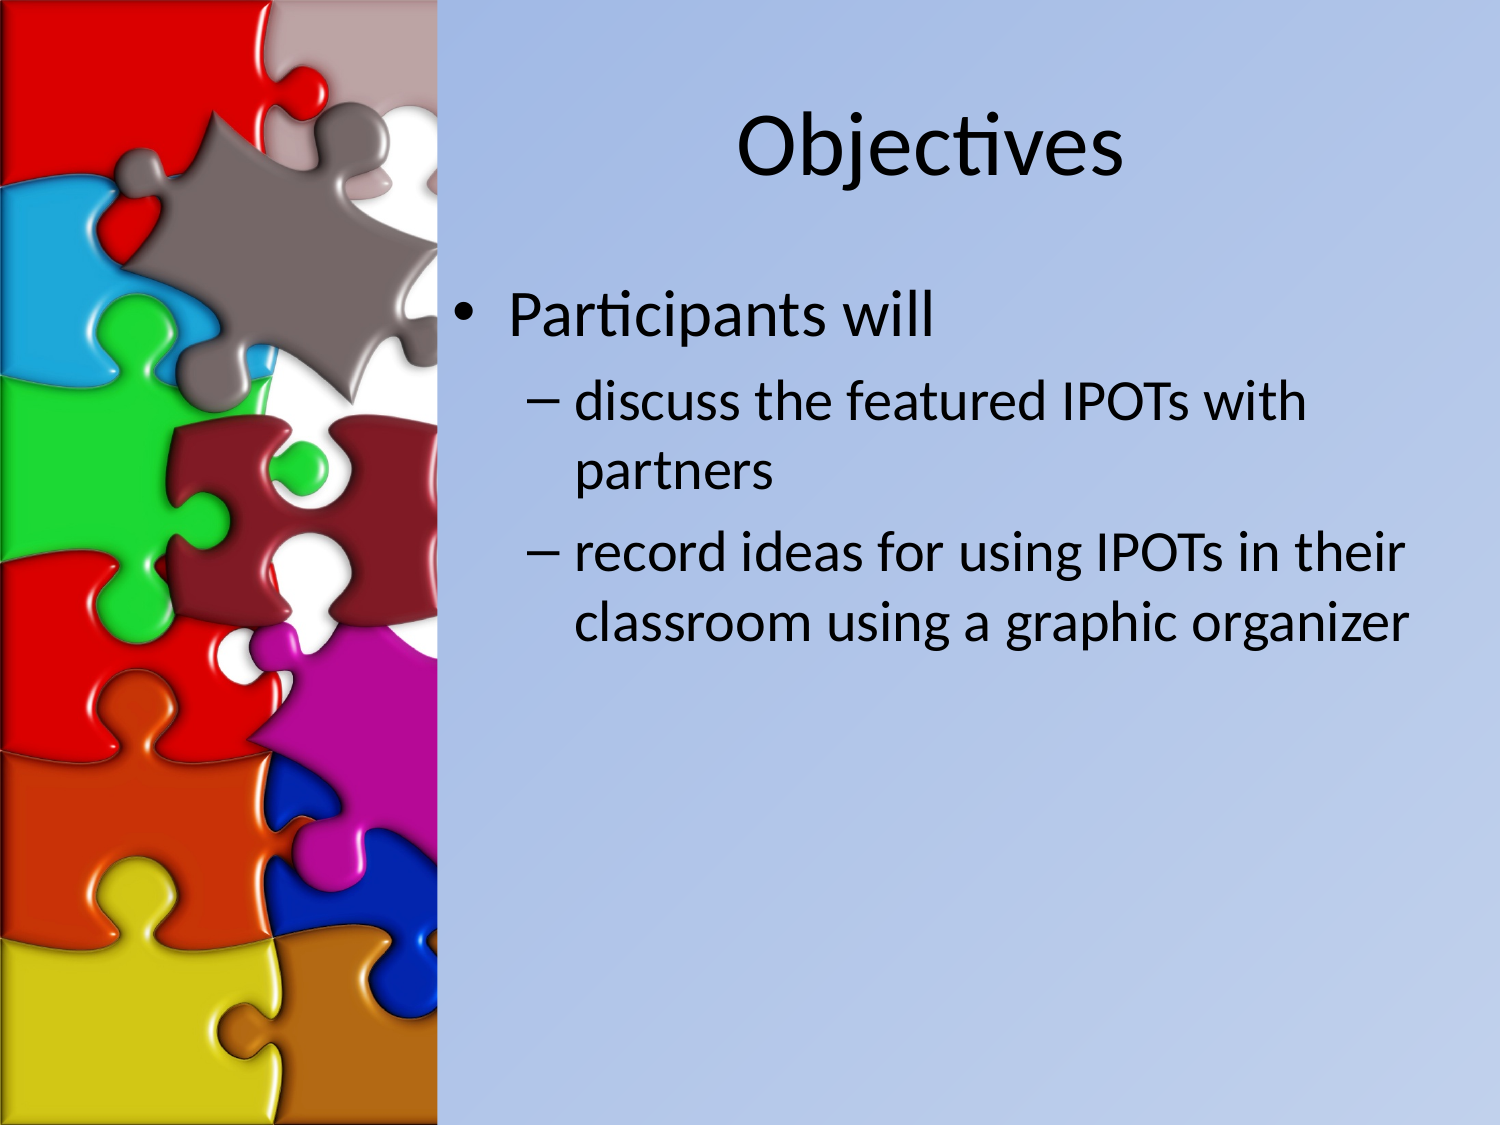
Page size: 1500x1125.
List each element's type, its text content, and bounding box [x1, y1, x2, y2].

picture [0, 0, 438, 1125]
list Participants will discuss the featured IPOTs with partners record ideas for using IPOTs in their classroom using a graphic organizer [437, 262, 1463, 1005]
title Objectives [437, 45, 1425, 233]
